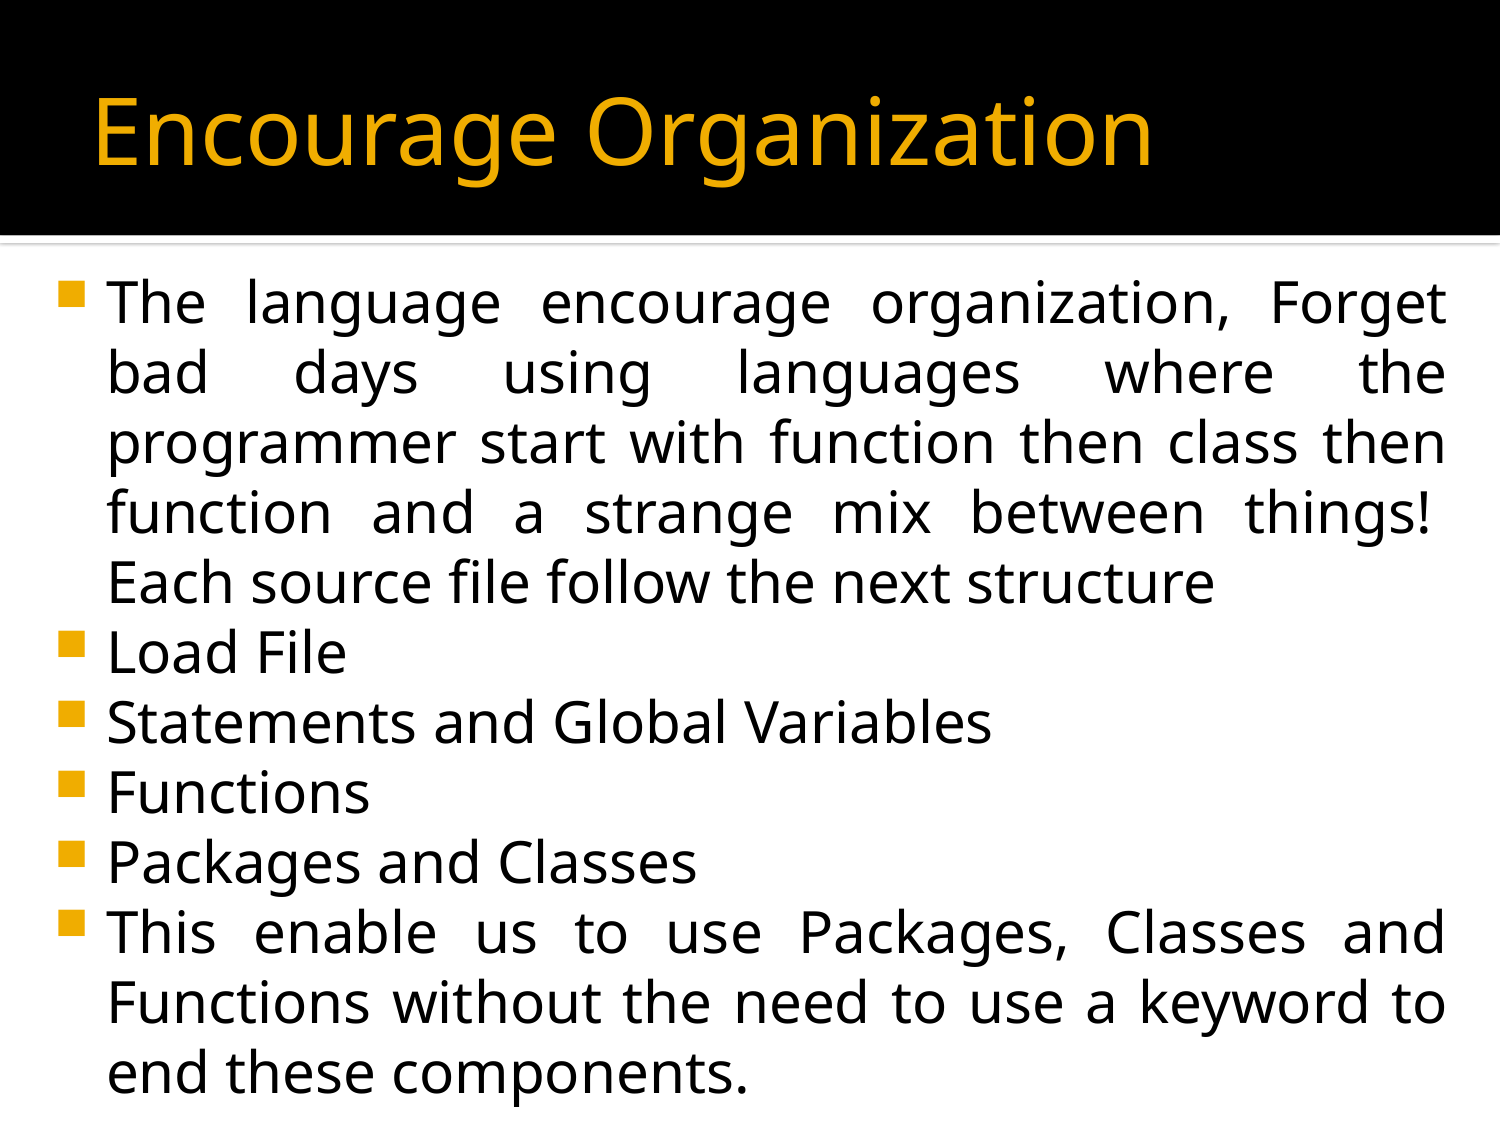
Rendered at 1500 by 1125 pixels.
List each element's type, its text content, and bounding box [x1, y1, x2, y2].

title Encourage Organization [75, 25, 1425, 231]
list The language encourage organization, Forget bad days using languages where the programmer start with function then class then function and a strange mix between things! Each source file follow the next structure Load File Statements and Global Variables Functions Packages and Classes This enable us to use Packages, Classes and Functions without the need to use a keyword to end these components. [24, 249, 1463, 1050]
